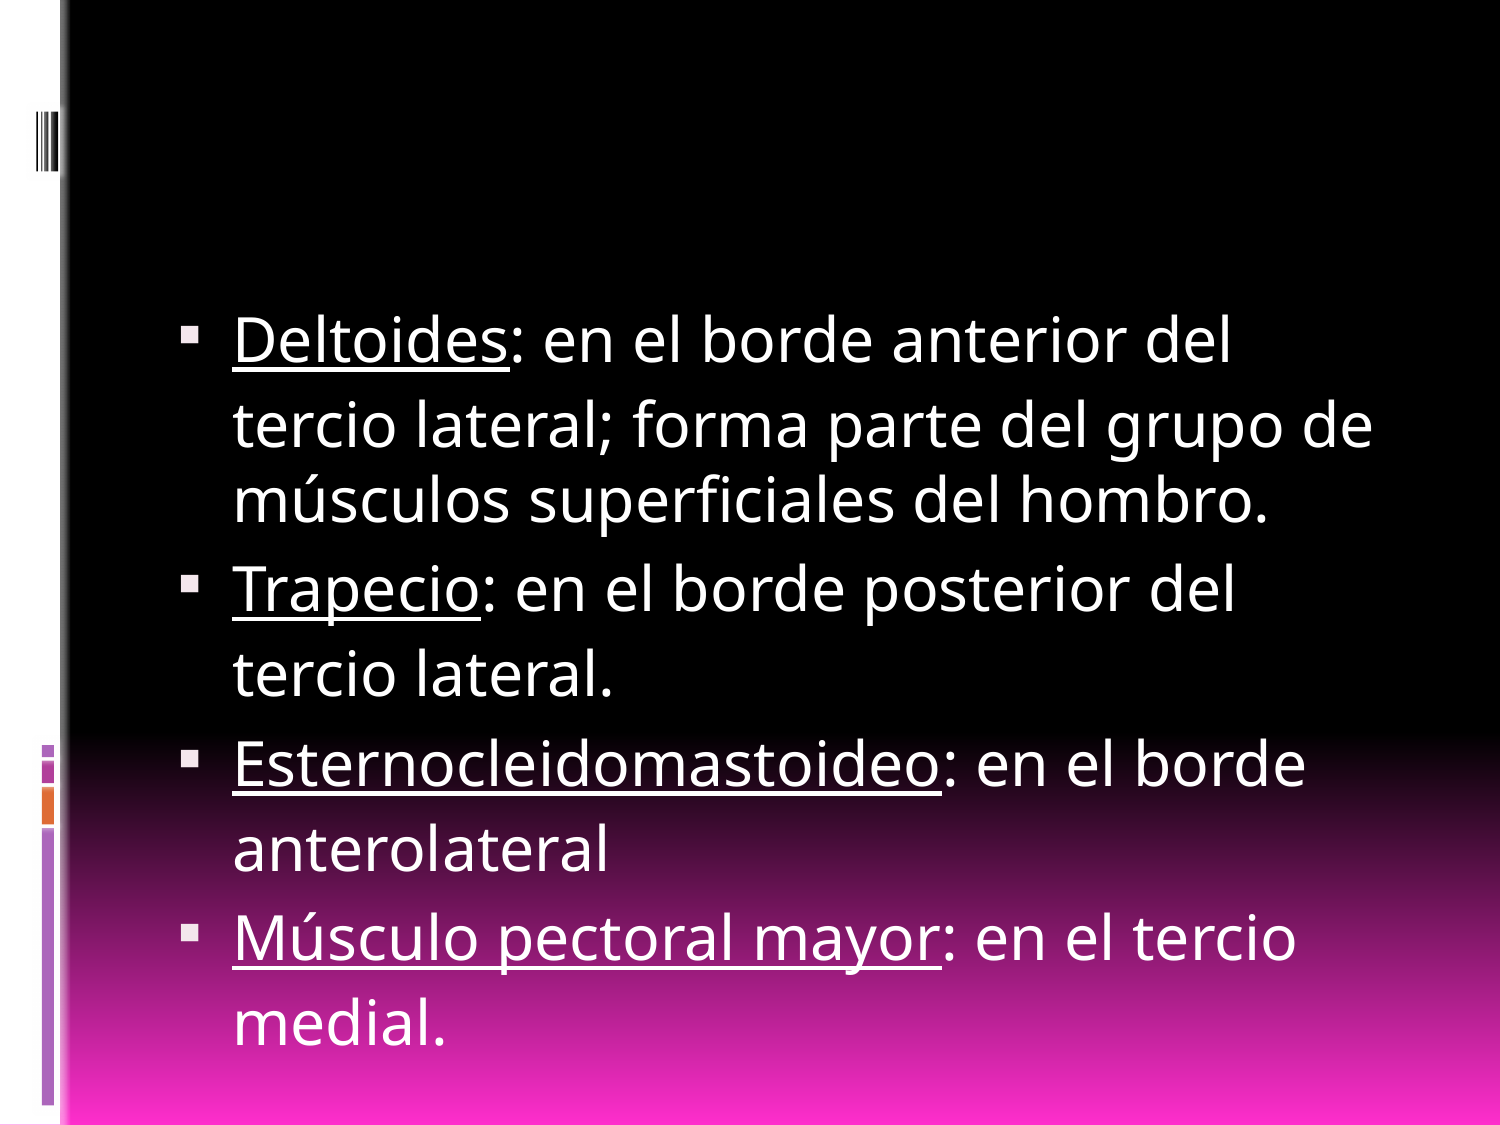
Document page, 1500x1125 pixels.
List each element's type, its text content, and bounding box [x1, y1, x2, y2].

list Deltoides: en el borde anterior del tercio lateral; forma parte del grupo de músculos superficiales del hombro. Trapecio: en el borde posterior del tercio lateral. Esternocleidomastoideo: en el borde anterolateral Músculo pectoral mayor: en el tercio medial. [150, 292, 1425, 1043]
